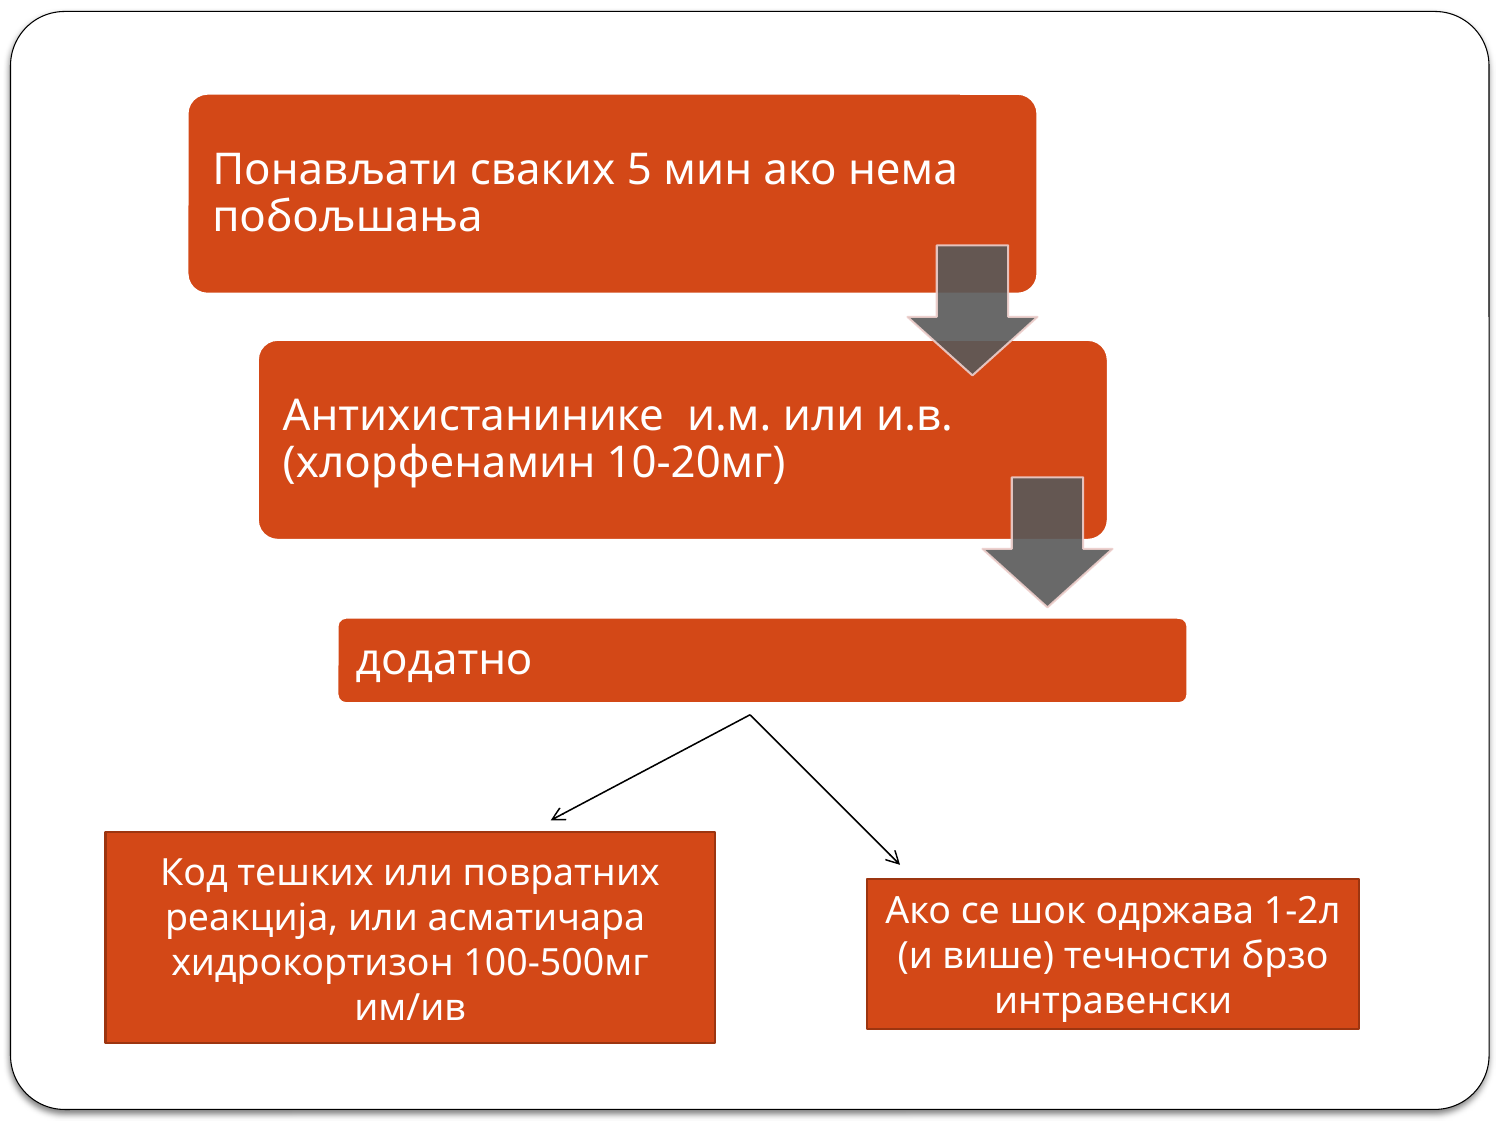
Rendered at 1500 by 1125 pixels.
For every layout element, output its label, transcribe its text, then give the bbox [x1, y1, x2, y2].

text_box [749, 714, 901, 866]
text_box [550, 714, 751, 821]
text_box Код тешких или повратних реакција, или асматичара хидрокортизон 100-500мг им/ив [104, 831, 716, 1044]
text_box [187, 93, 1188, 761]
text_box Ако се шок одржава 1-2л (и више) течности брзо интравенски [866, 878, 1360, 1030]
